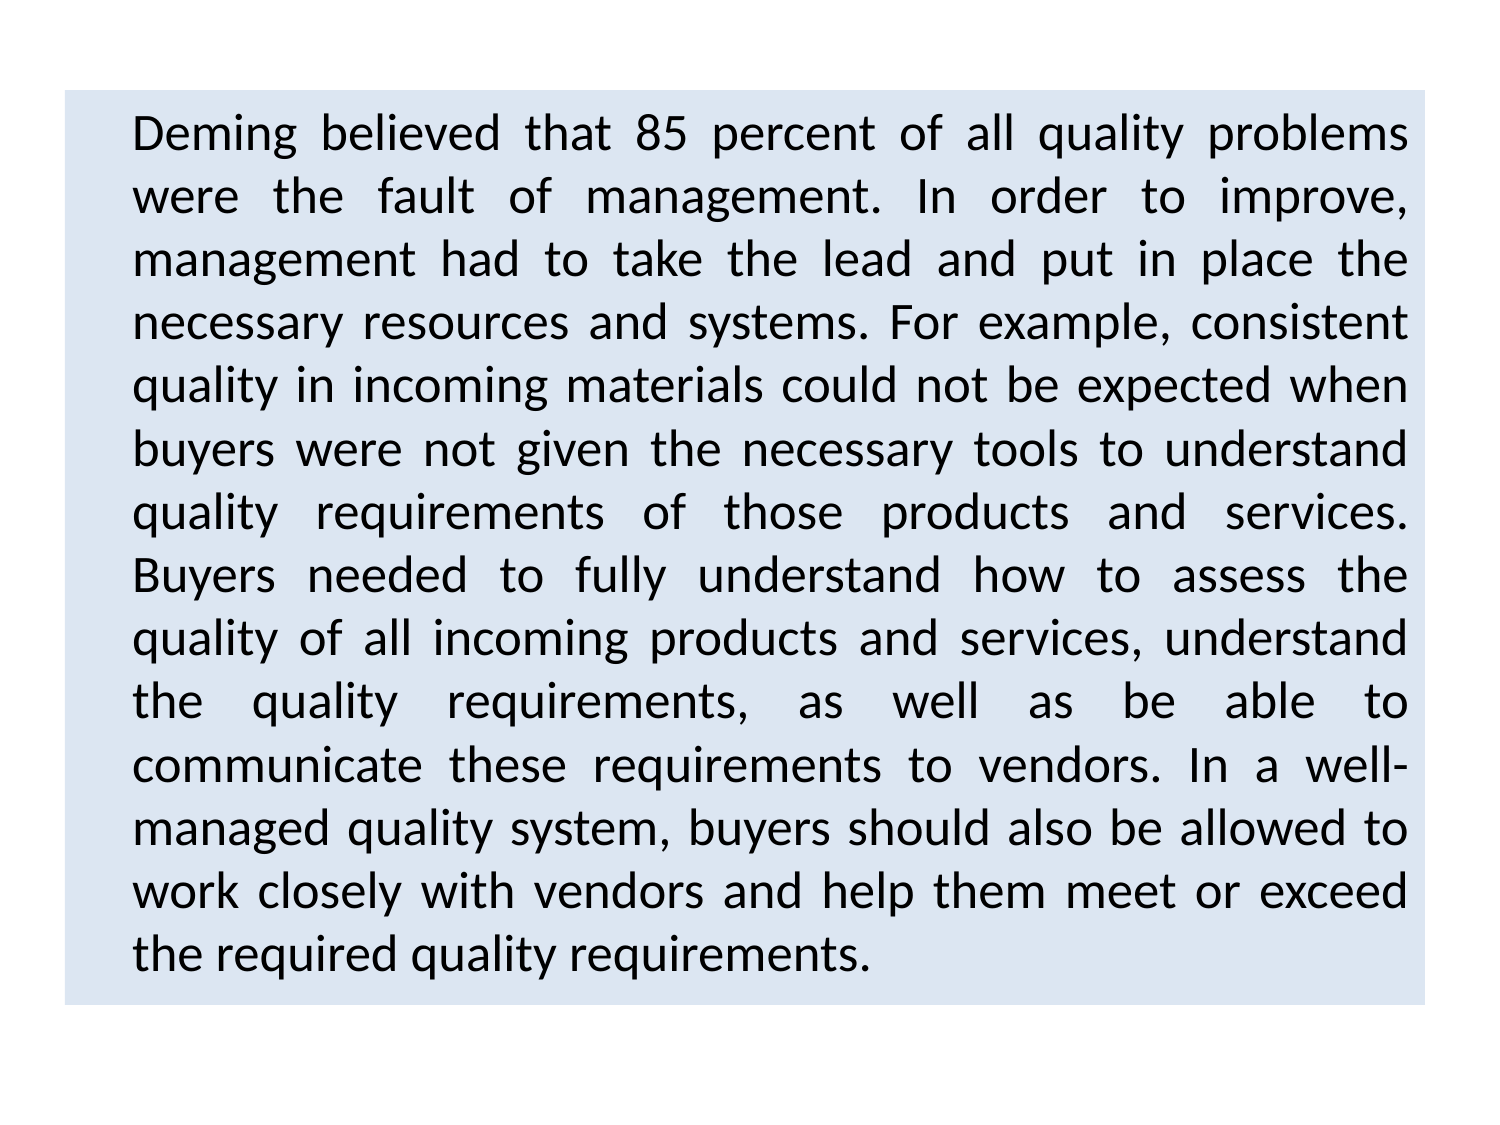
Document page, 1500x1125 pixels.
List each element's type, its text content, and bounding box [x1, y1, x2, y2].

list Deming believed that 85 percent of all quality problems were the fault of management. In order to improve, management had to take the lead and put in place the necessary resources and systems. For example, consistent quality in incoming materials could not be expected when buyers were not given the necessary tools to understand quality requirements of those products and services. Buyers needed to fully understand how to assess the quality of all incoming products and services, understand the quality requirements, as well as be able to communicate these requirements to vendors. In a well-managed quality system, buyers should also be allowed to work closely with vendors and help them meet or exceed the required quality requirements. [64, 90, 1425, 1005]
